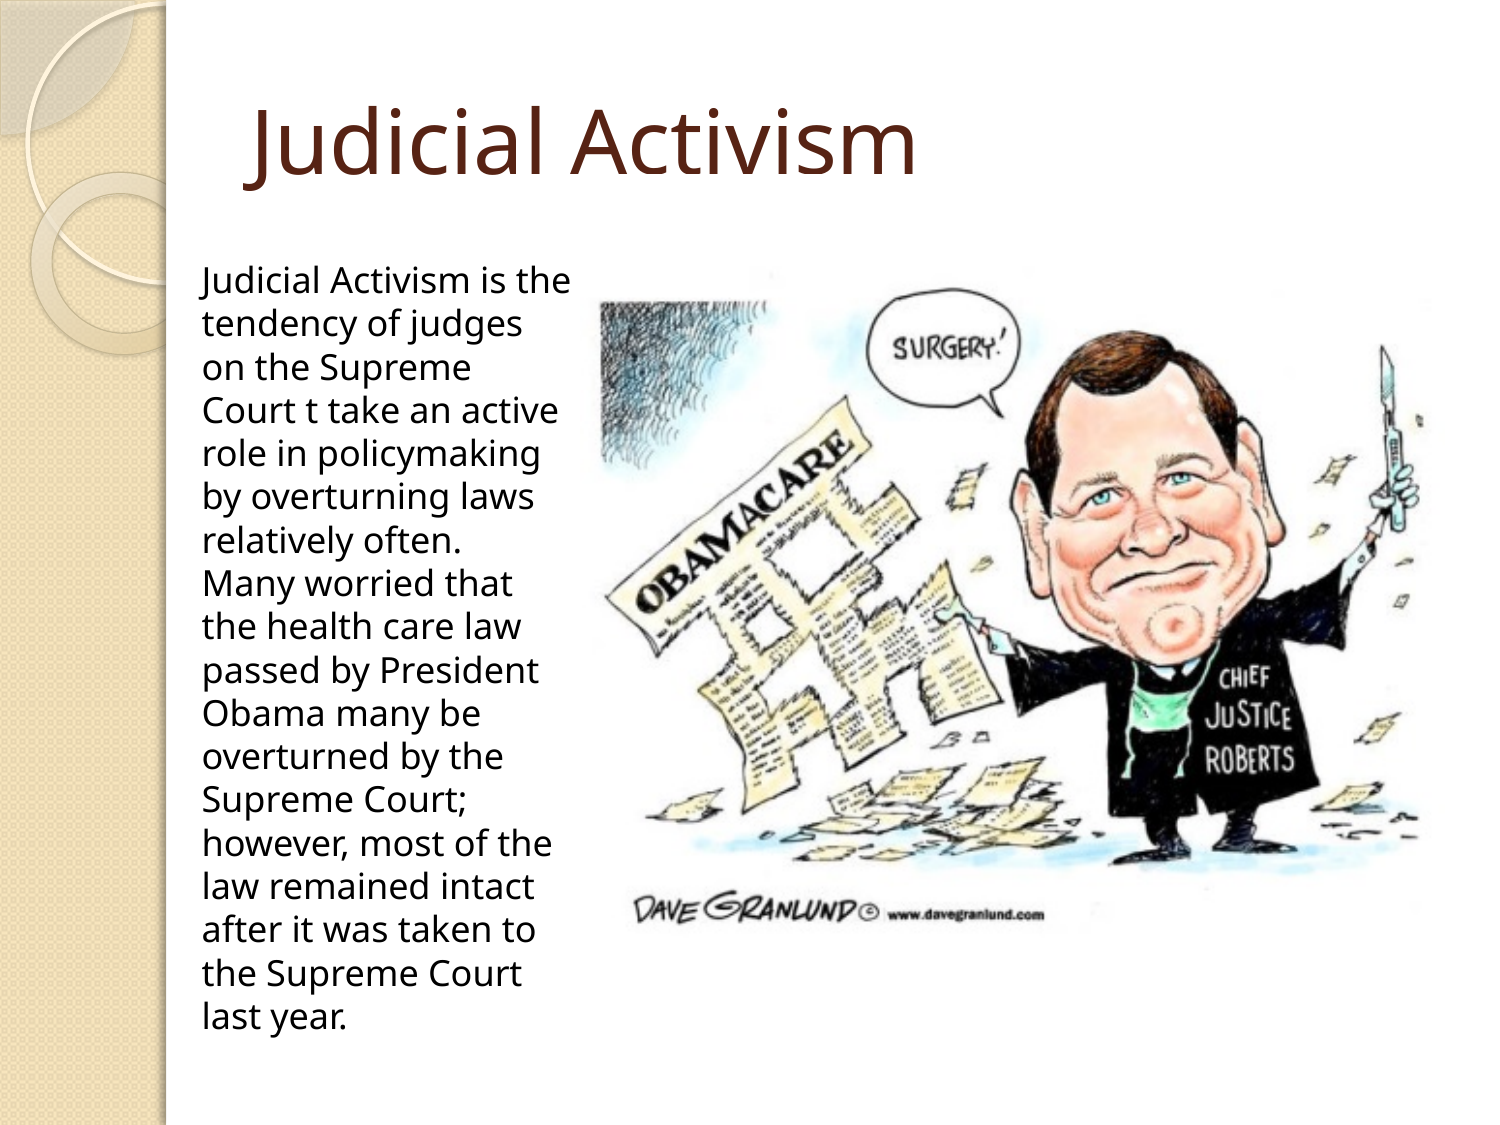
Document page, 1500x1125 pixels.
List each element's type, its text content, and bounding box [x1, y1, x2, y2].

list Judicial Activism is the tendency of judges on the Supreme Court t take an active role in policymaking by overturning laws relatively often. Many worried that the health care law passed by President Obama many be overturned by the Supreme Court; however, most of the law remained intact after it was taken to the Supreme Court last year. [174, 249, 588, 1088]
title Judicial Activism [235, 45, 1466, 233]
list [580, 174, 1445, 1038]
